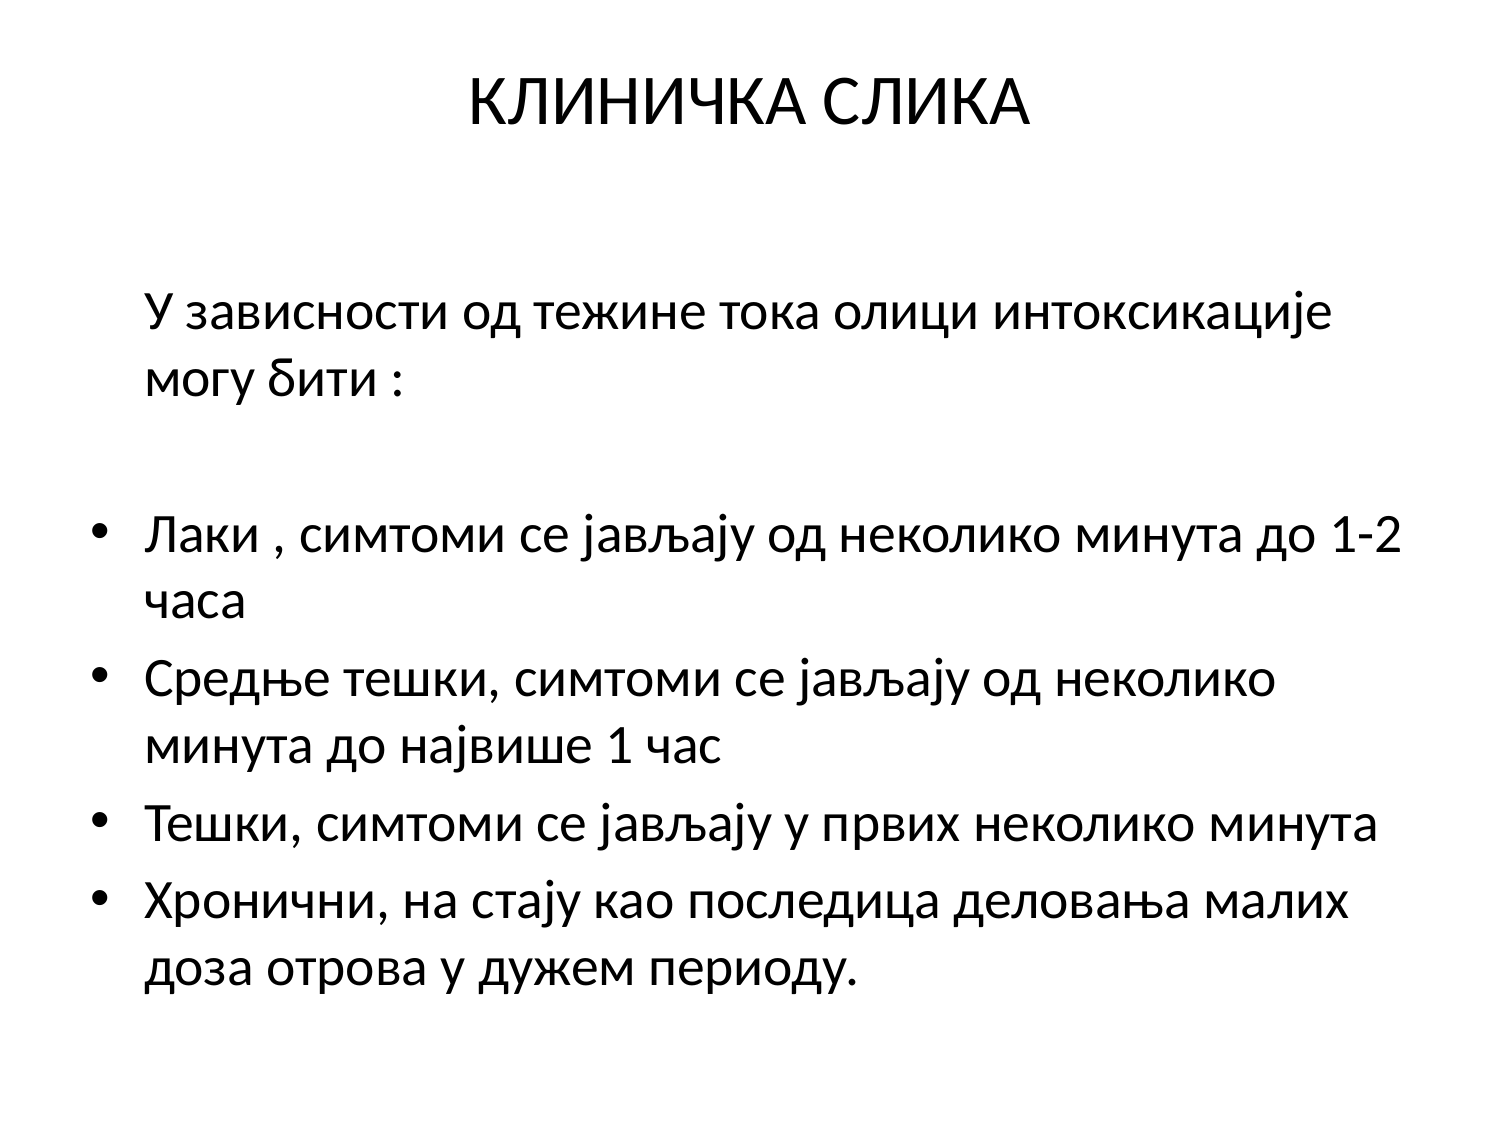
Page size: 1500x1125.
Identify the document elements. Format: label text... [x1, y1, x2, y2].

title КЛИНИЧКА СЛИКА [75, 45, 1425, 233]
list У зависности од тежине тока олици интоксикације могу бити : Лаки , симтоми се јављају од неколико минута до 1-2 часа Средње тешки, симтоми се јављају од неколико минута до највише 1 час Тешки, симтоми се јављају у првих неколико минута Хронични, на стају као последица деловања малих доза отрова у дужем периоду. [75, 262, 1425, 1005]
